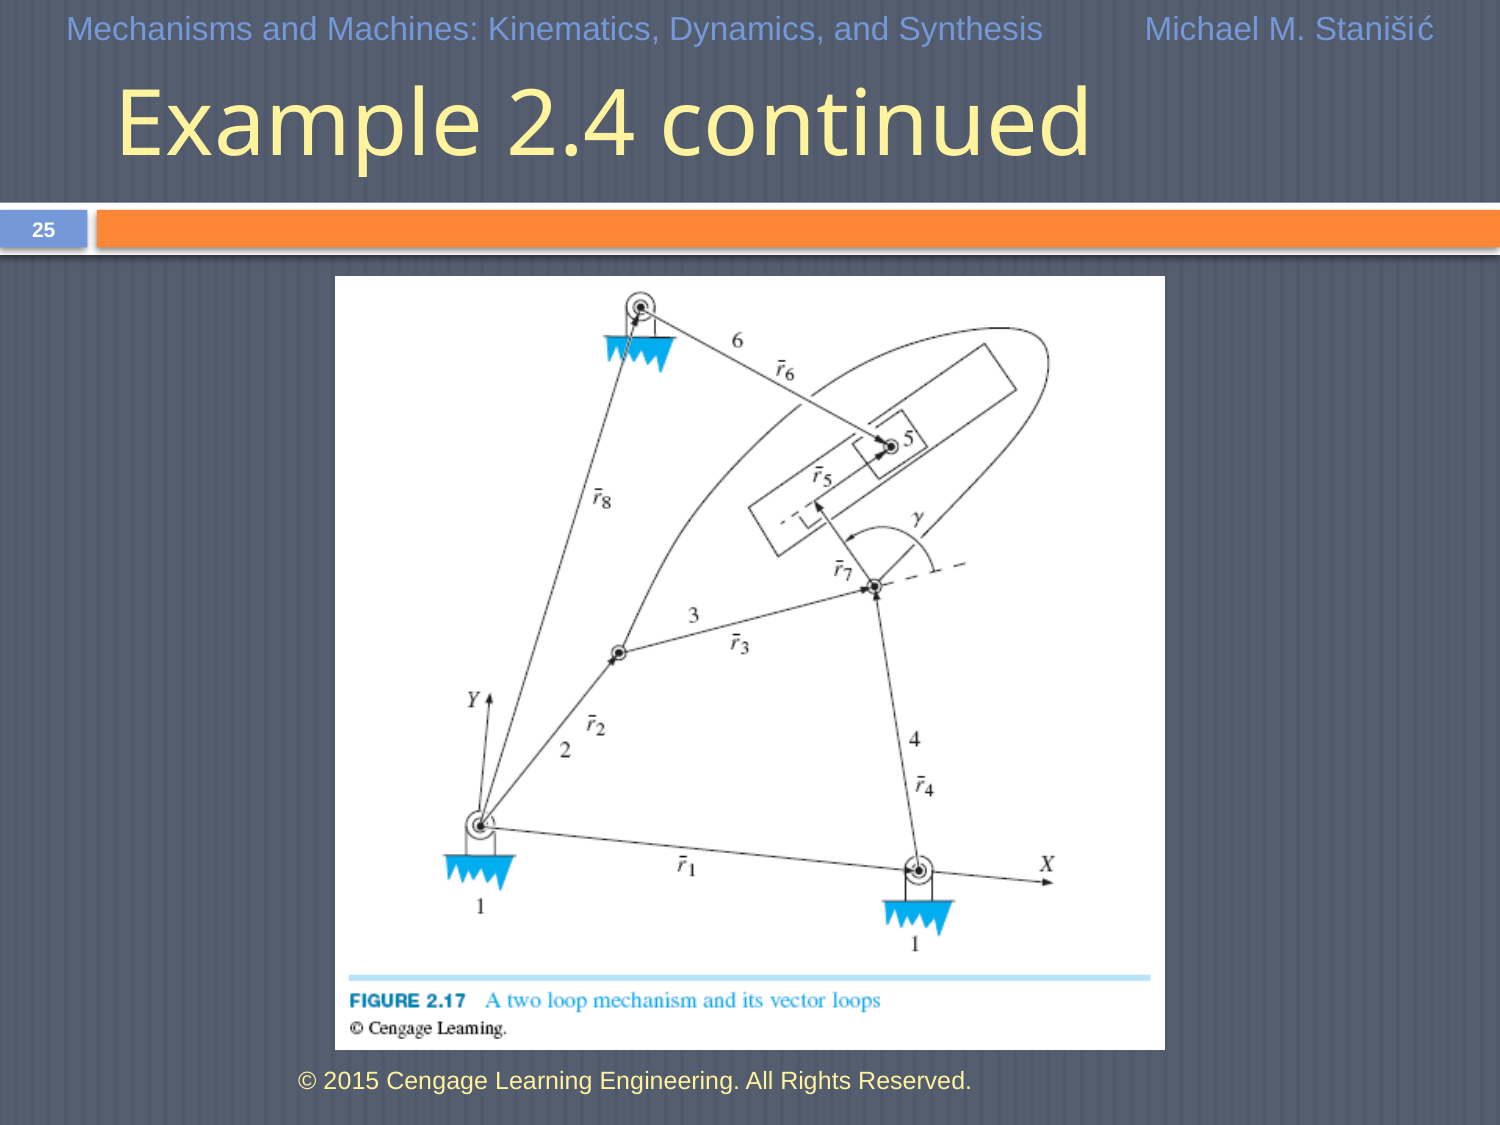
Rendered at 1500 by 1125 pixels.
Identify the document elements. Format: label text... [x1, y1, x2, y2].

picture [335, 276, 1165, 1051]
slide_number 25 [0, 208, 88, 249]
footer © 2015 Cengage Learning Engineering. All Rights Reserved. [106, 1050, 996, 1110]
text_box Mechanisms and Machines: Kinematics, Dynamics, and Synthesis Michael M. Stanišić [0, 0, 1500, 55]
title Example 2.4 continued [99, 55, 1438, 201]
